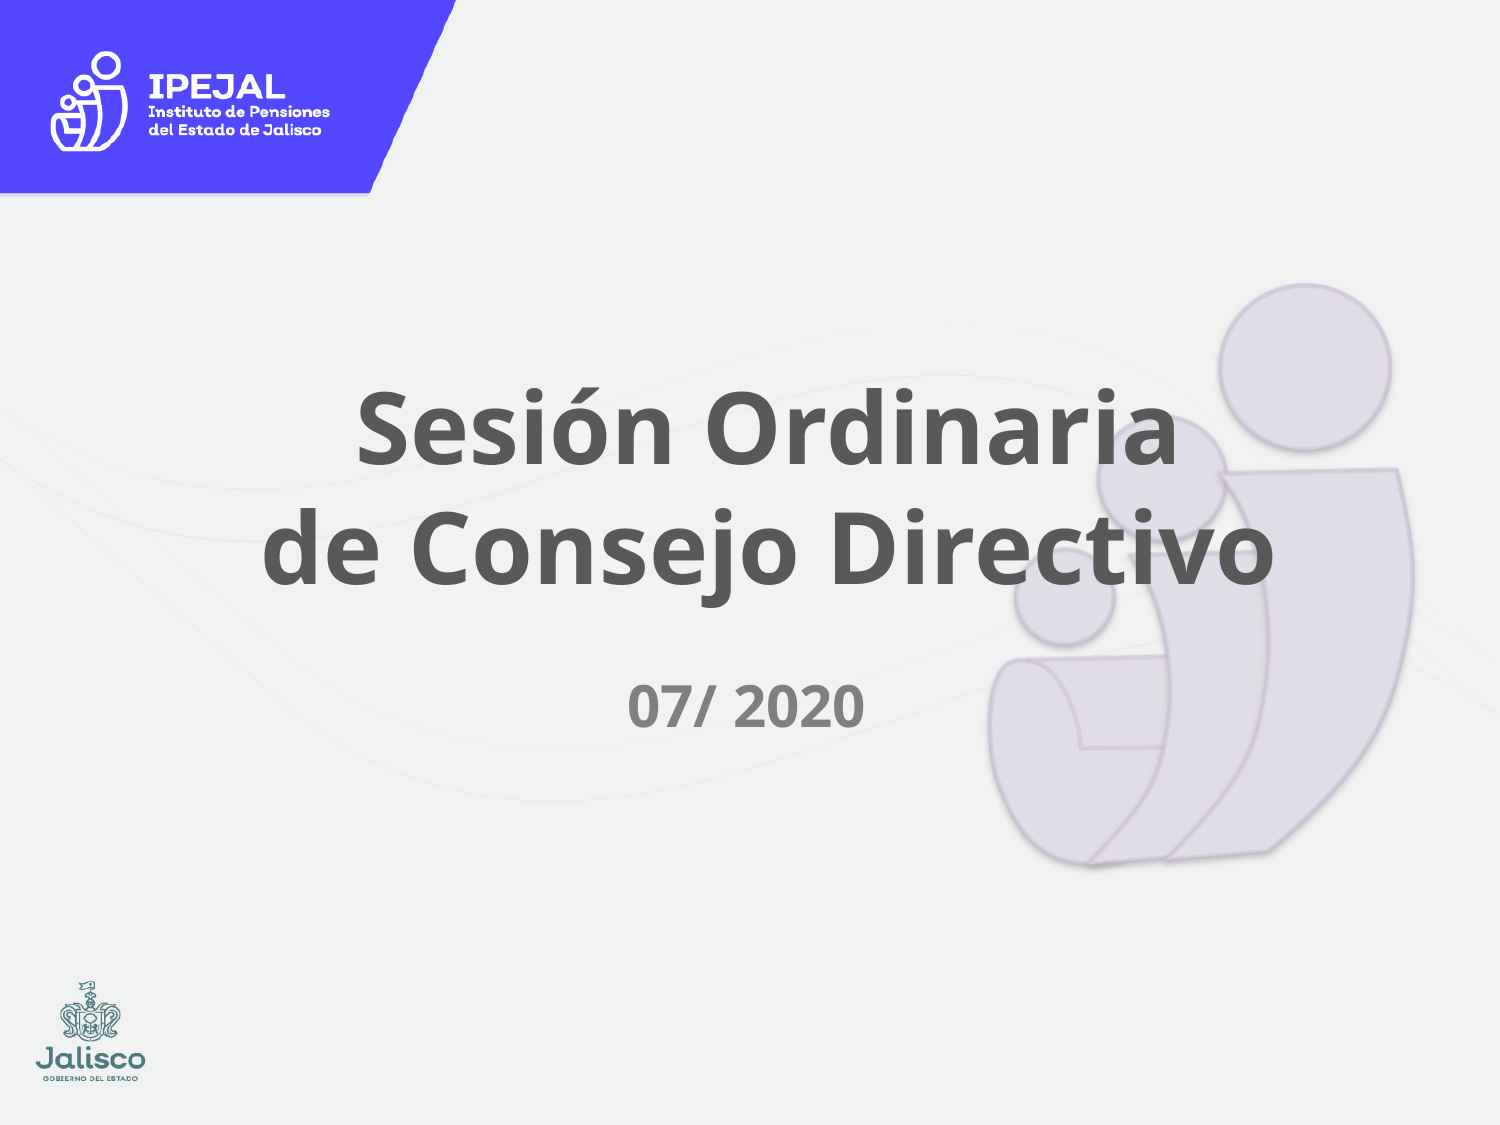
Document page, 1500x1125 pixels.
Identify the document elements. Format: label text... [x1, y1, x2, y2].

text_box Sesión Ordinaria de Consejo Directivo [90, 357, 1404, 671]
text_box 07/ 2020 [221, 580, 1272, 868]
picture [0, 0, 1500, 193]
picture [0, 932, 1500, 1125]
